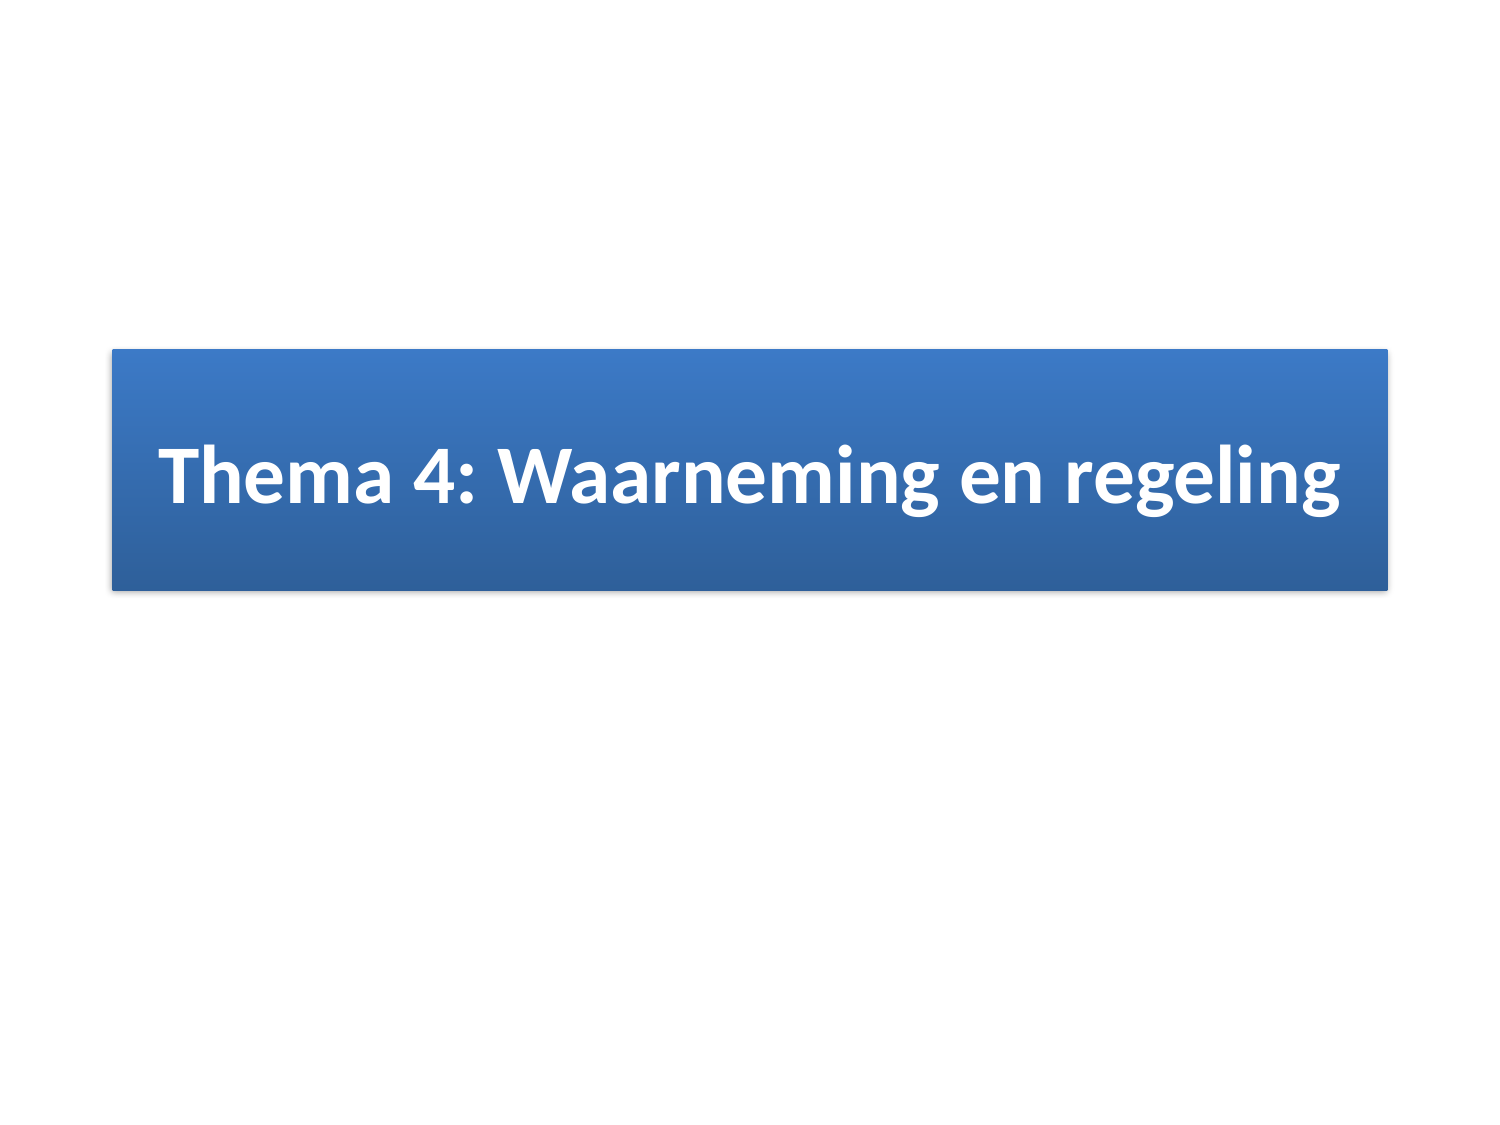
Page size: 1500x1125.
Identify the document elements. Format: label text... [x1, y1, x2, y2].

title Thema 4: Waarneming en regeling [112, 349, 1388, 591]
